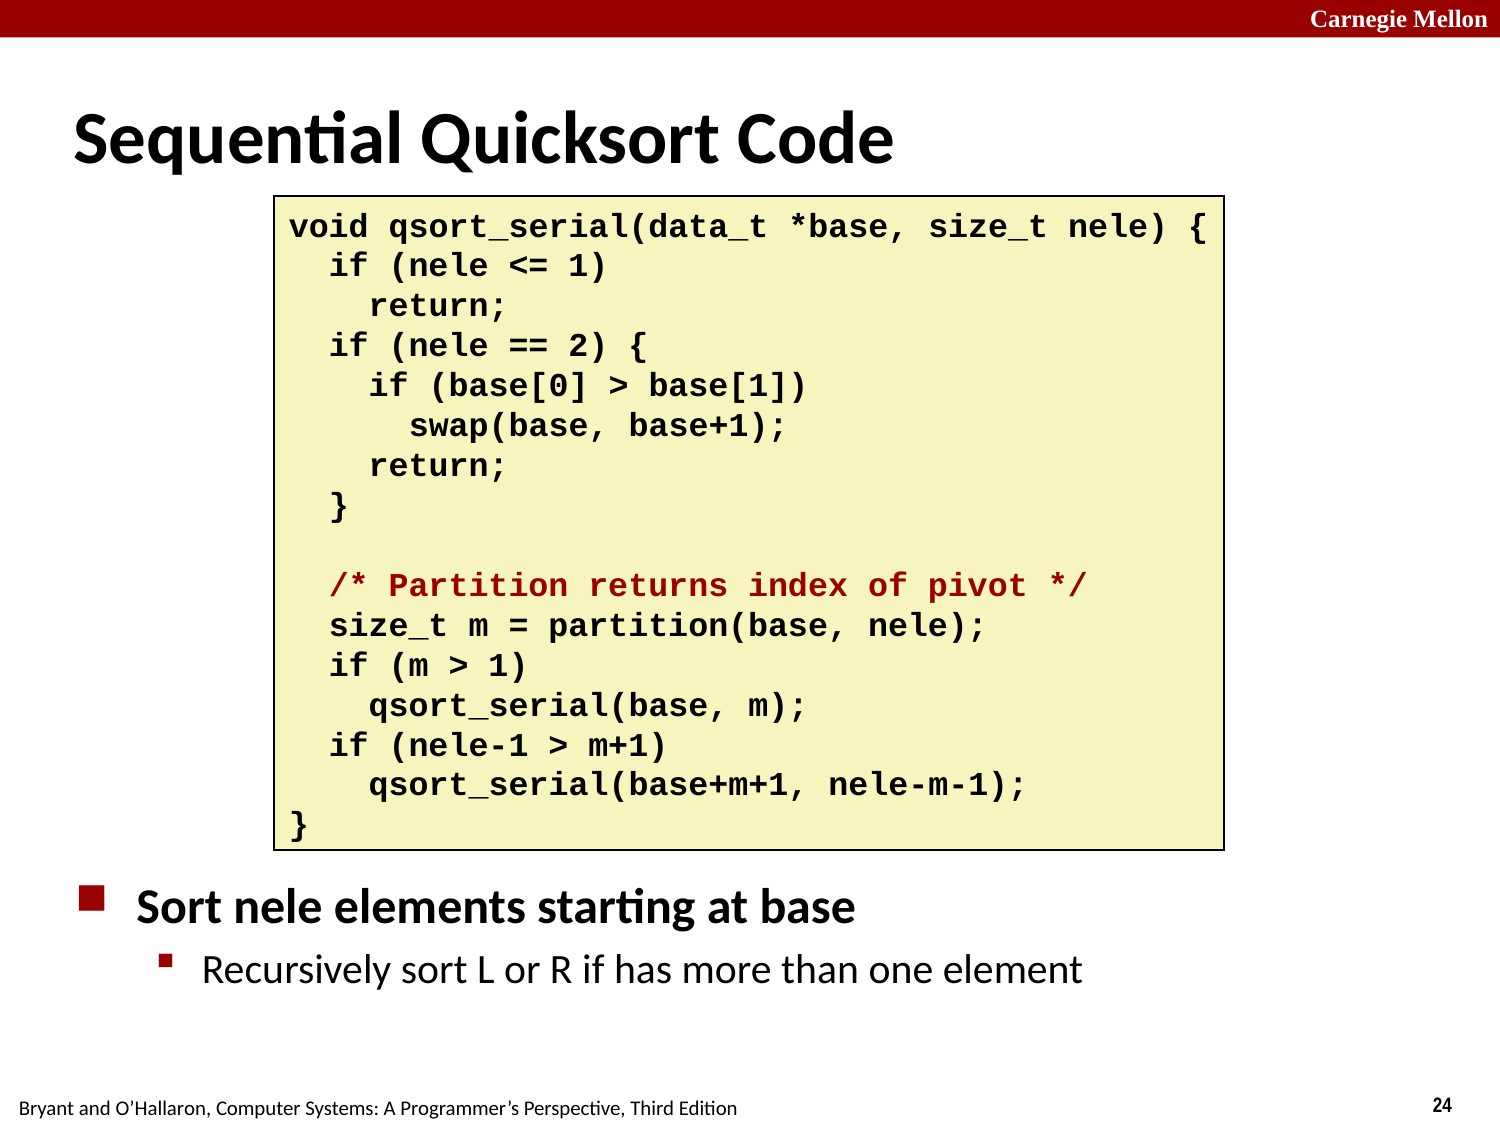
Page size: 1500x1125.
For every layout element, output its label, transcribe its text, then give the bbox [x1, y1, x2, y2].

list Sort nele elements starting at base Recursively sort L or R if has more than one element [64, 865, 1361, 1088]
text_box void qsort_serial(data_t *base, size_t nele) { if (nele <= 1) return; if (nele == 2) { if (base[0] > base[1]) swap(base, base+1); return; } /* Partition returns index of pivot */ size_t m = partition(base, nele); if (m > 1) qsort_serial(base, m); if (nele-1 > m+1) qsort_serial(base+m+1, nele-m-1); } [273, 196, 1224, 850]
title Sequential Quicksort Code [58, 71, 1305, 197]
